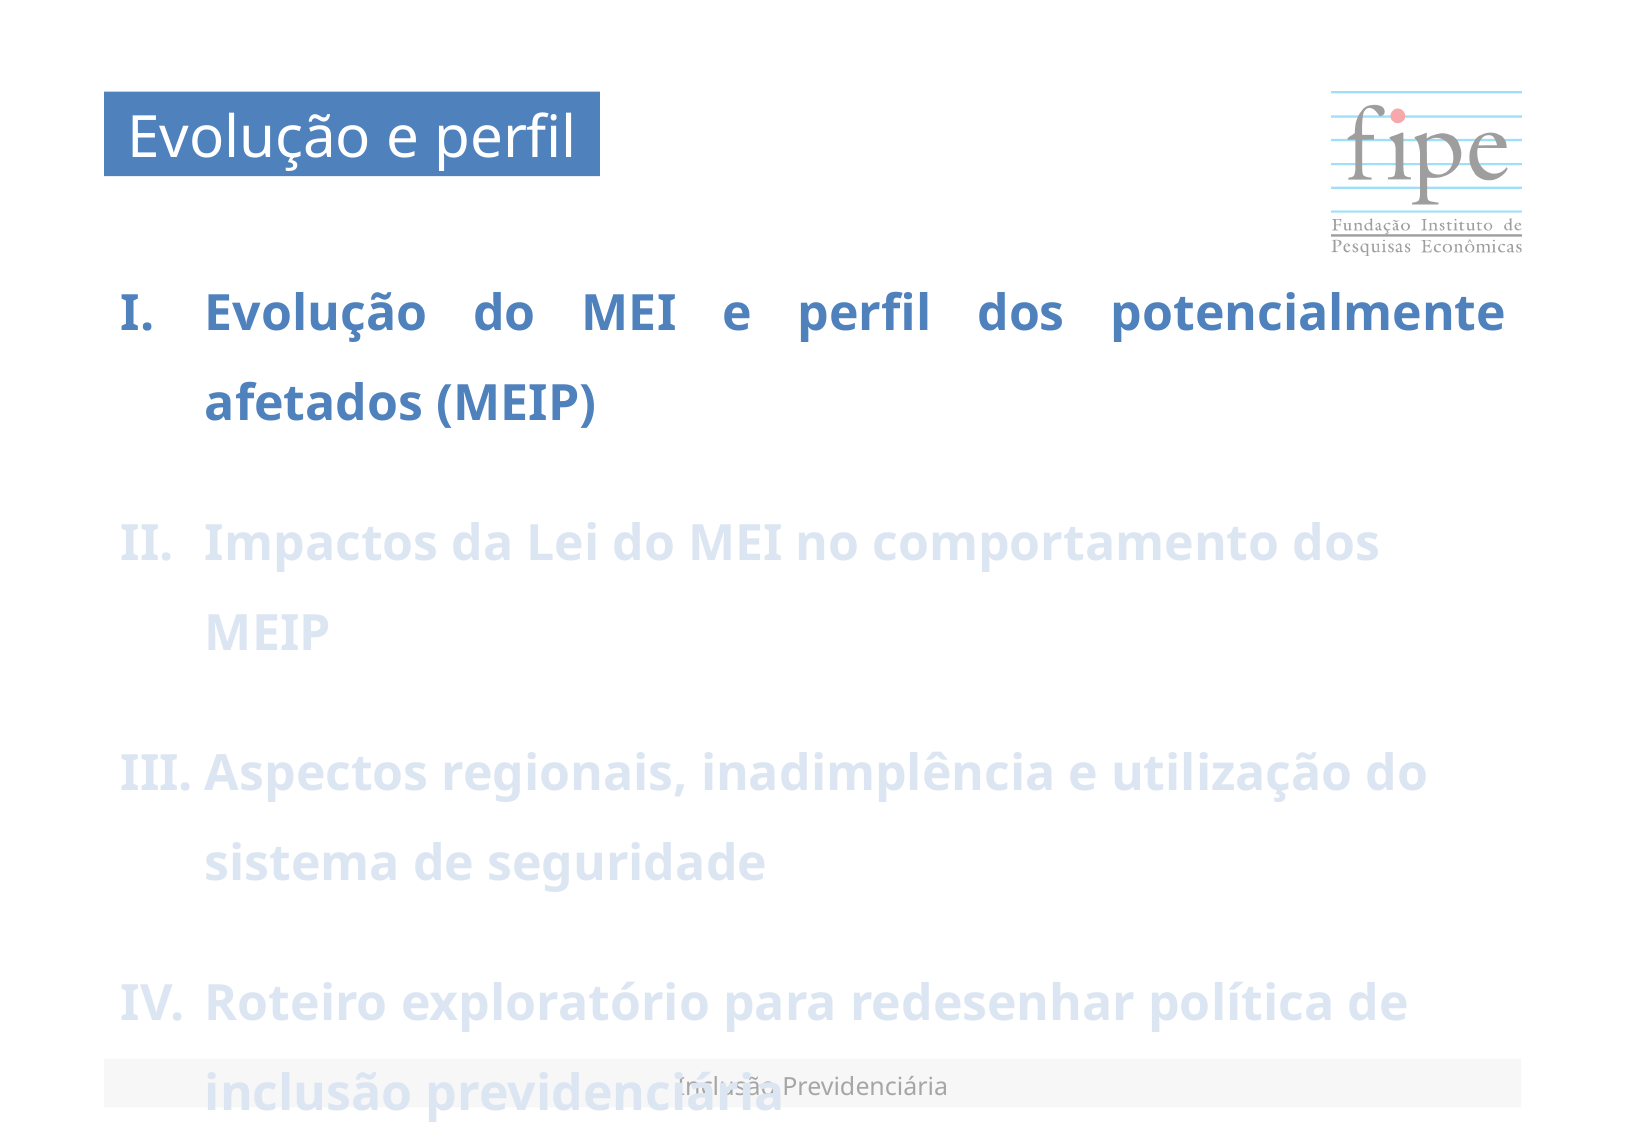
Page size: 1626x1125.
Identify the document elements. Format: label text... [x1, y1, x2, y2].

text_box Evolução do MEI e perfil dos potencialmente afetados (MEIP) Impactos da Lei do MEI no comportamento dos MEIP Aspectos regionais, inadimplência e utilização do sistema de seguridade Roteiro exploratório para redesenhar política de inclusão previdenciária [105, 243, 1522, 1125]
text_box Evolução e perfil [104, 91, 600, 177]
